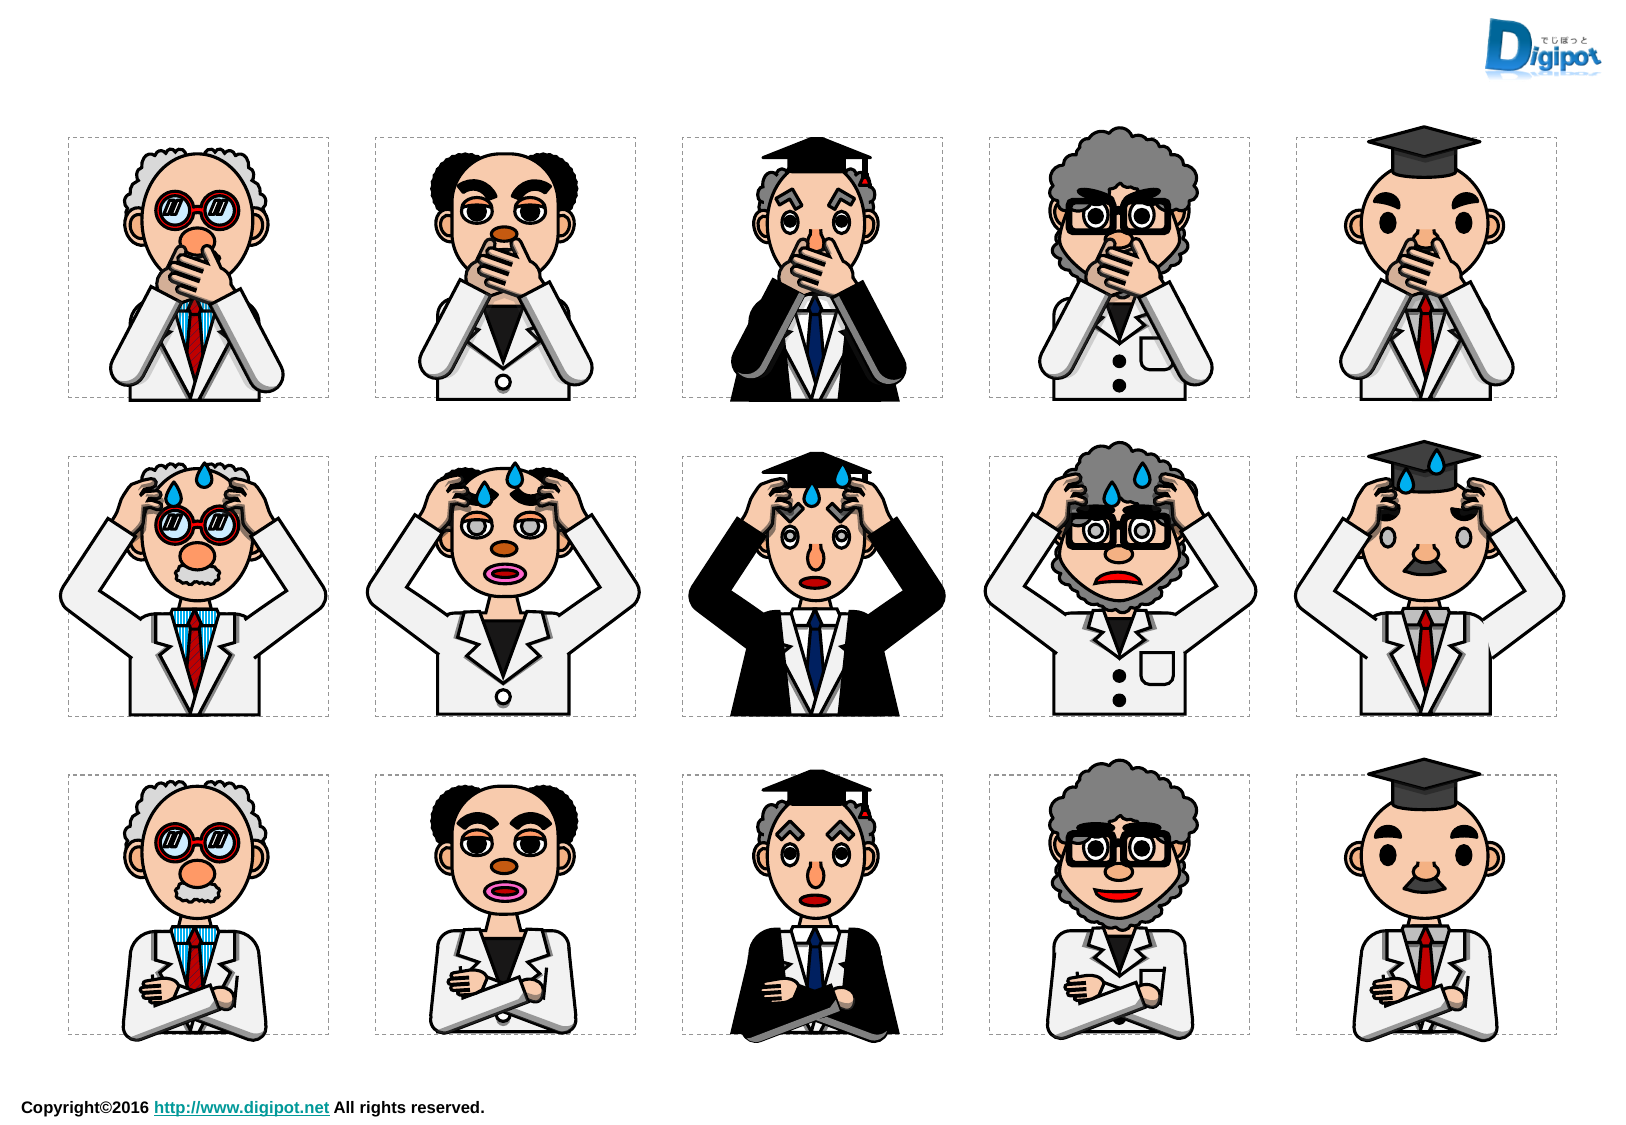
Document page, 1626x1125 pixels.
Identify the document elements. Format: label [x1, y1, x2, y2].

text_box [1306, 441, 1554, 715]
text_box [1341, 758, 1510, 1033]
text_box [71, 462, 315, 716]
text_box [110, 781, 279, 1033]
text_box [996, 442, 1245, 715]
text_box [729, 770, 901, 1034]
text_box [109, 148, 269, 415]
text_box [418, 785, 589, 1032]
text_box [418, 153, 578, 408]
text_box [1038, 127, 1198, 408]
text_box [1034, 759, 1206, 1032]
text_box [378, 462, 629, 715]
text_box [1339, 126, 1504, 408]
picture [1485, 18, 1602, 82]
text_box [700, 453, 934, 716]
text_box [731, 138, 899, 408]
